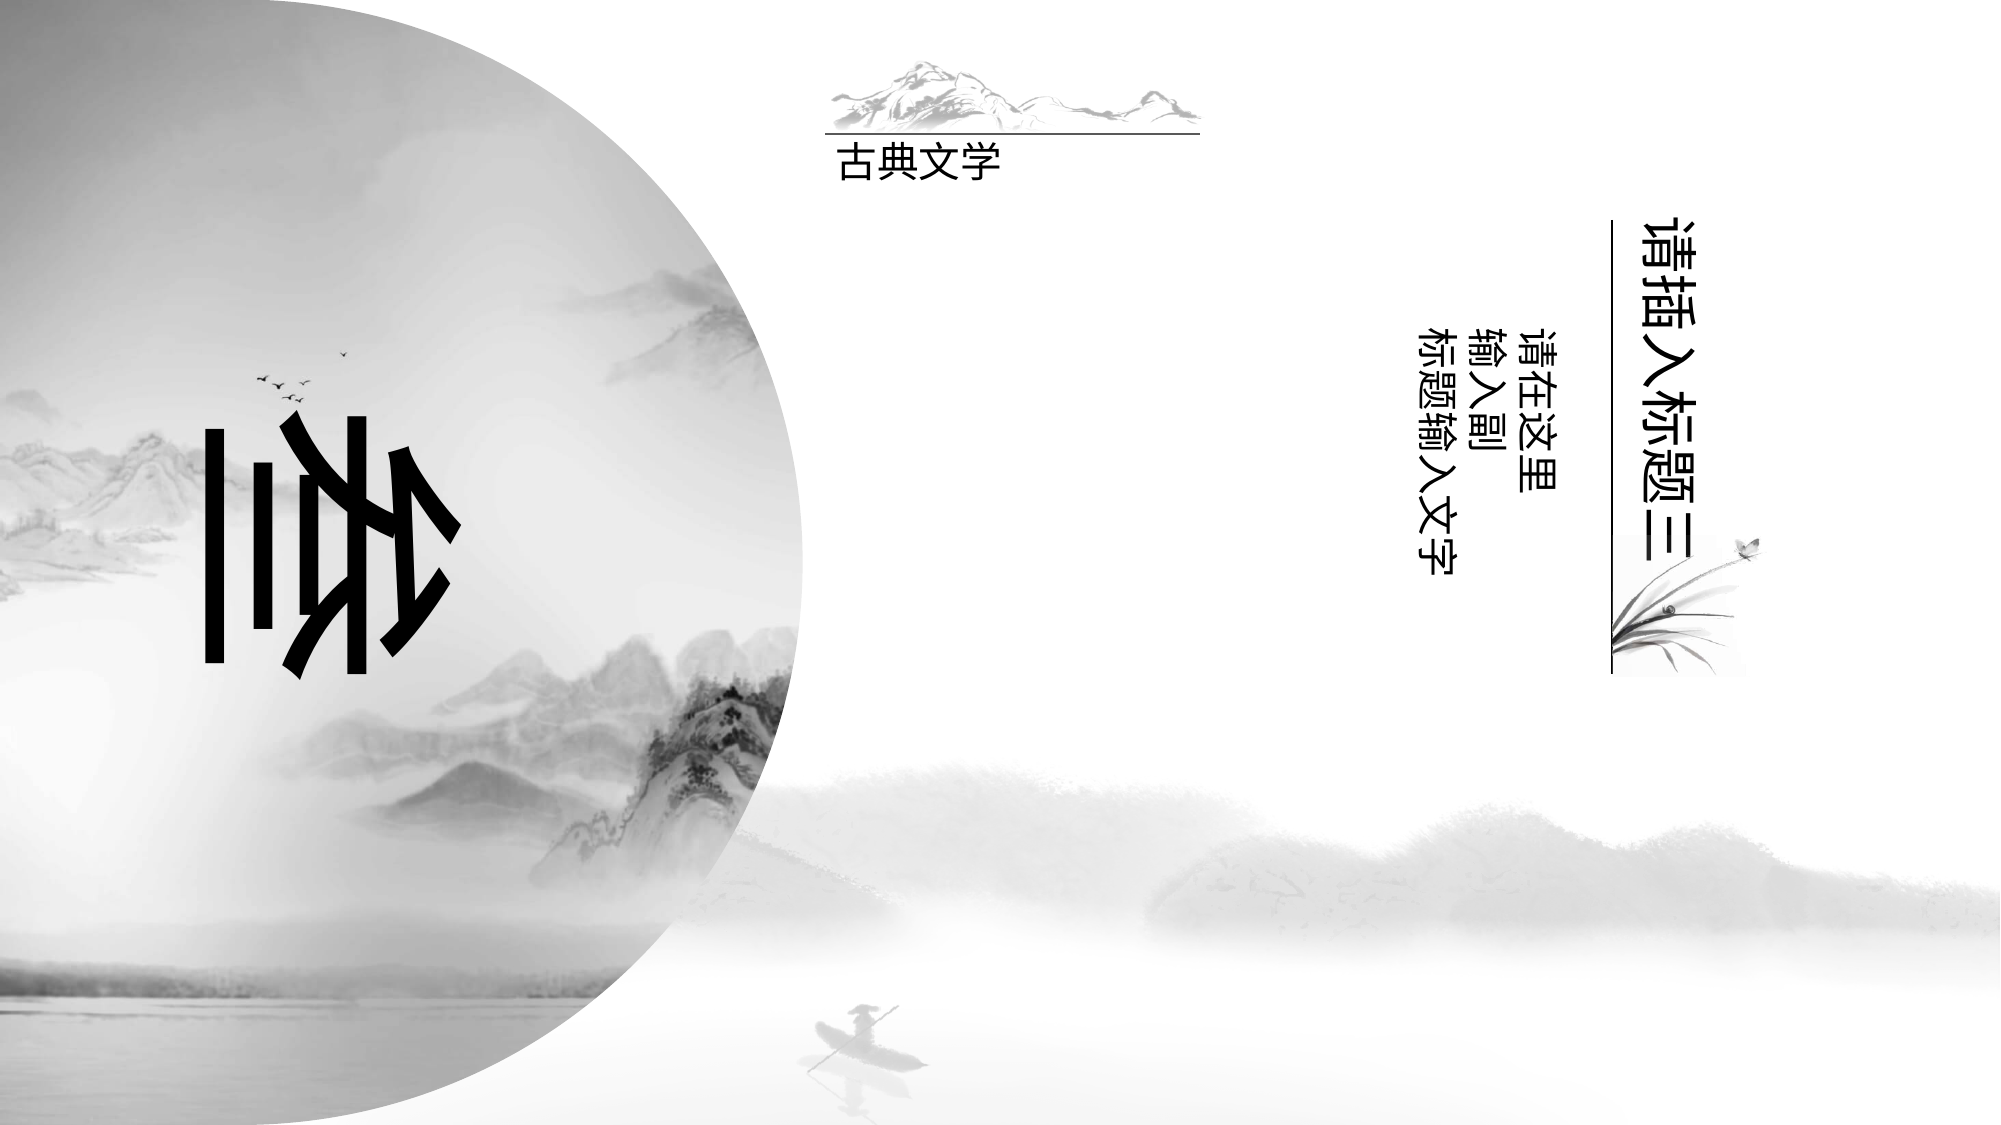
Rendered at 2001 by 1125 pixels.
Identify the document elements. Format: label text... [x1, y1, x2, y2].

picture [1612, 535, 1767, 677]
picture [831, 36, 1222, 150]
text_box 请在这里 输入副 标题输入文字 [1389, 313, 1572, 581]
text_box 叁 [134, 386, 513, 675]
picture [0, 717, 2000, 1125]
text_box 请插入标题三 [1612, 200, 1714, 535]
text_box [0, 0, 804, 717]
